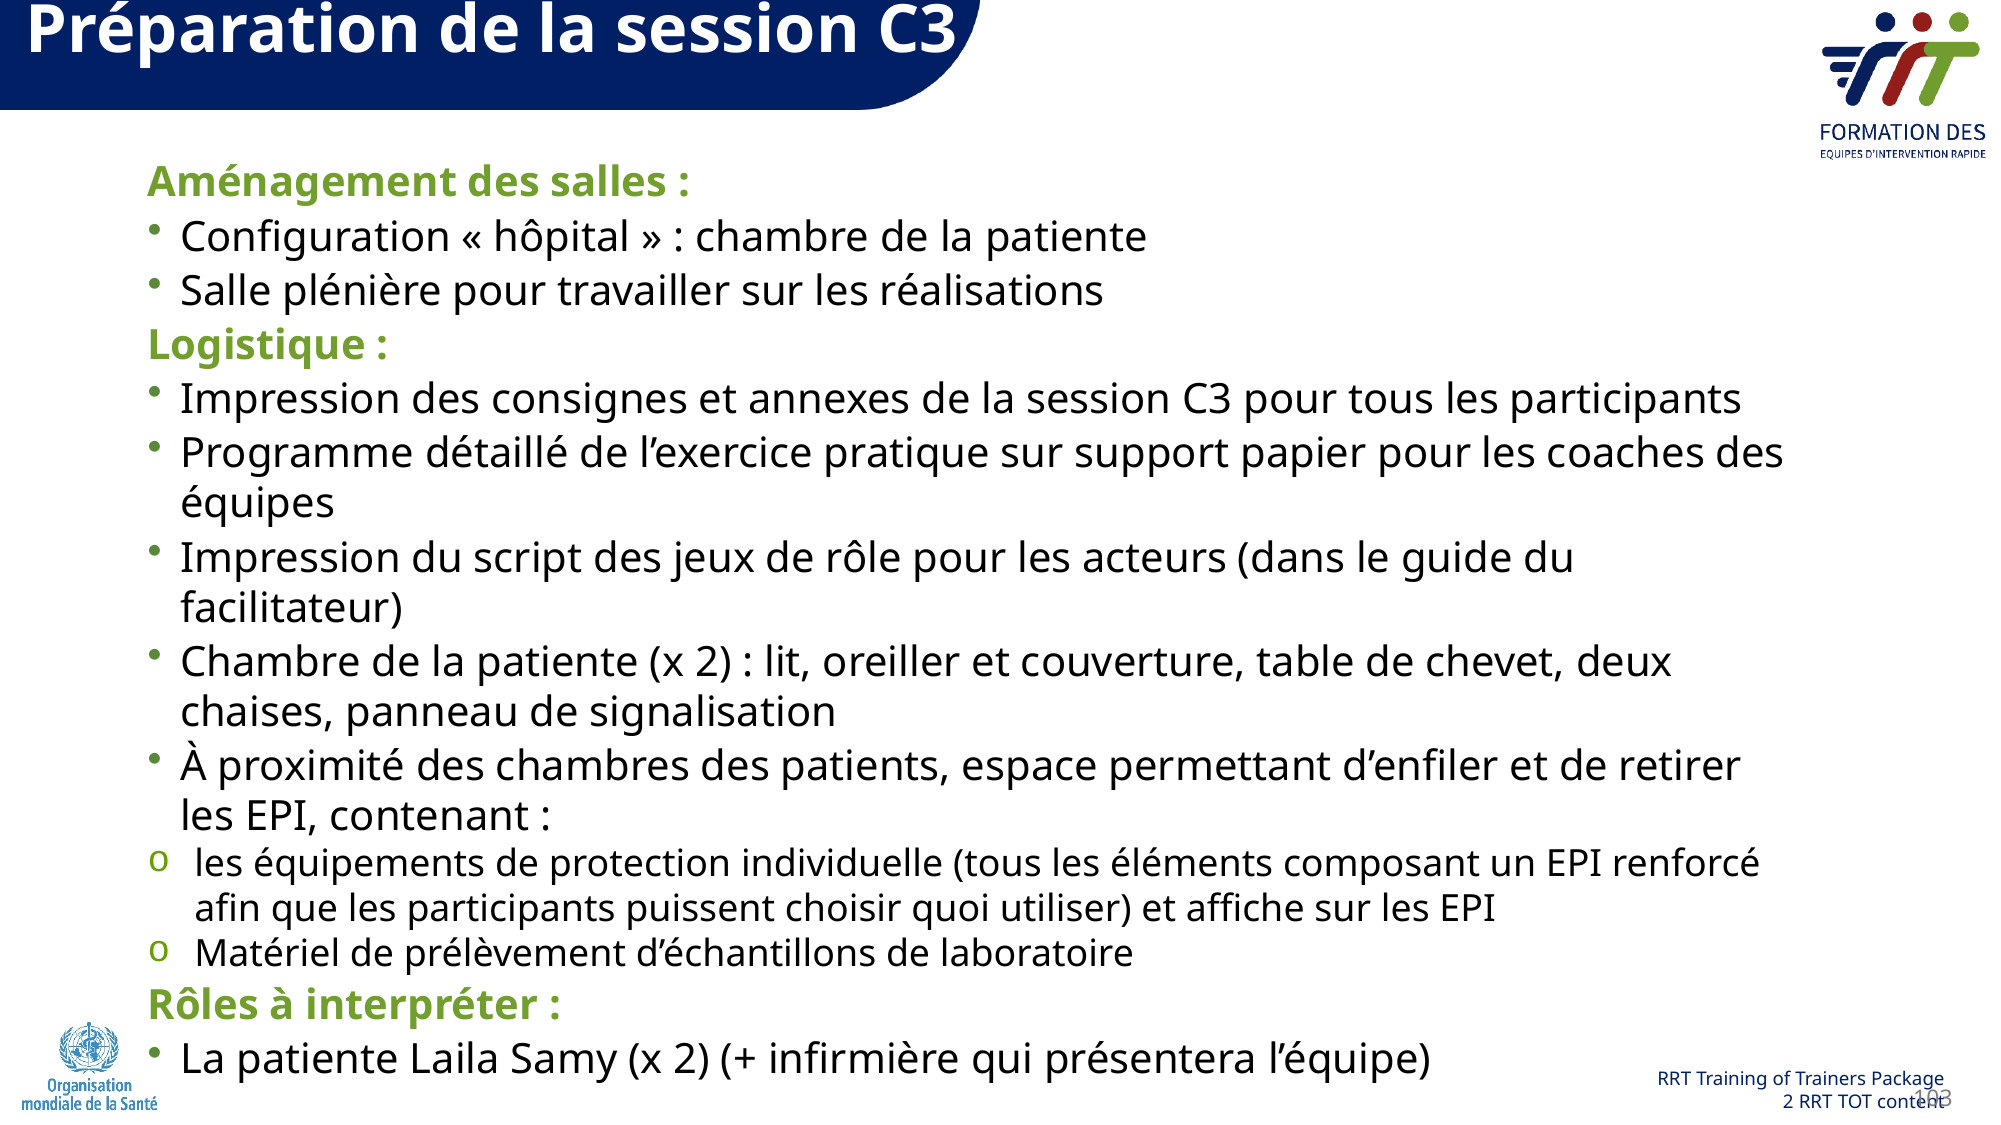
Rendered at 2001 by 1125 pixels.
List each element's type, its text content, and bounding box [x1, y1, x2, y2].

picture [0, 0, 981, 110]
text_box Aménagement des salles : Configuration « hôpital » : chambre de la patiente Salle plénière pour travailler sur les réalisations Logistique : Impression des consignes et annexes de la session C3 pour tous les participants Programme détaillé de l’exercice pratique sur support papier pour les coaches des équipes Impression du script des jeux de rôle pour les acteurs (dans le guide du facilitateur) Chambre de la patiente (x 2) : lit, oreiller et couverture, table de chevet, deux chaises, panneau de signalisation À proximité des chambres des patients, espace permettant d’enfiler et de retirer les EPI, contenant : les équipements de protection individuelle (tous les éléments composant un EPI renforcé afin que les participants puissent choisir quoi utiliser) et affiche sur les EPI Matériel de prélèvement d’échantillons de laboratoire Rôles à interpréter : La patiente Laila Samy (x 2) (+ infirmière qui présentera l’équipe) [140, 147, 1803, 1125]
title Préparation de la session C3 [17, 0, 1137, 86]
picture [20, 1020, 140, 1111]
picture [1820, 11, 1986, 160]
